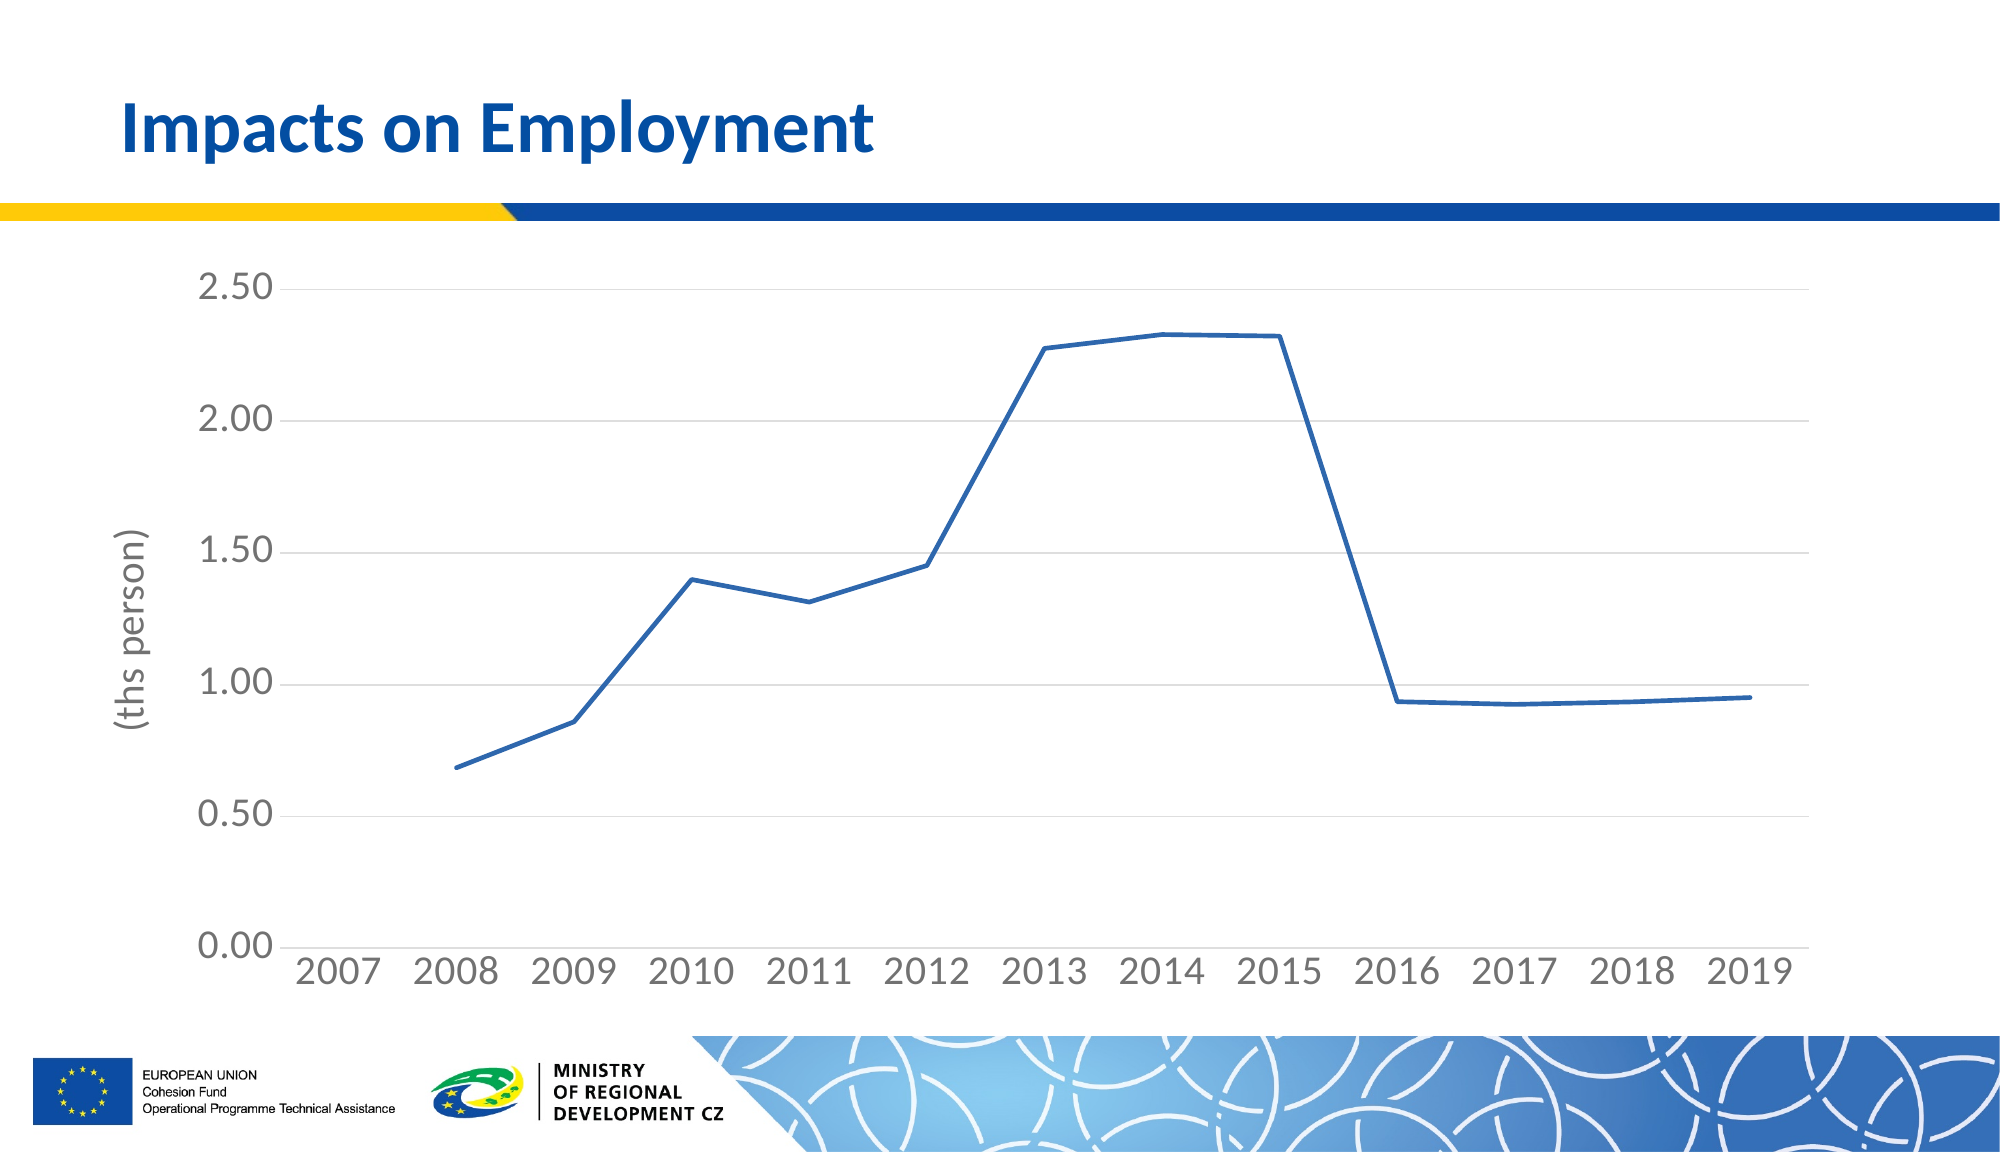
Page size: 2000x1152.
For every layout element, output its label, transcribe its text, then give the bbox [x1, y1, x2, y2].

title Impacts on Employment [99, 46, 1900, 198]
picture [0, 203, 2000, 221]
picture [0, 1036, 2000, 1152]
chart [99, 268, 1900, 1030]
